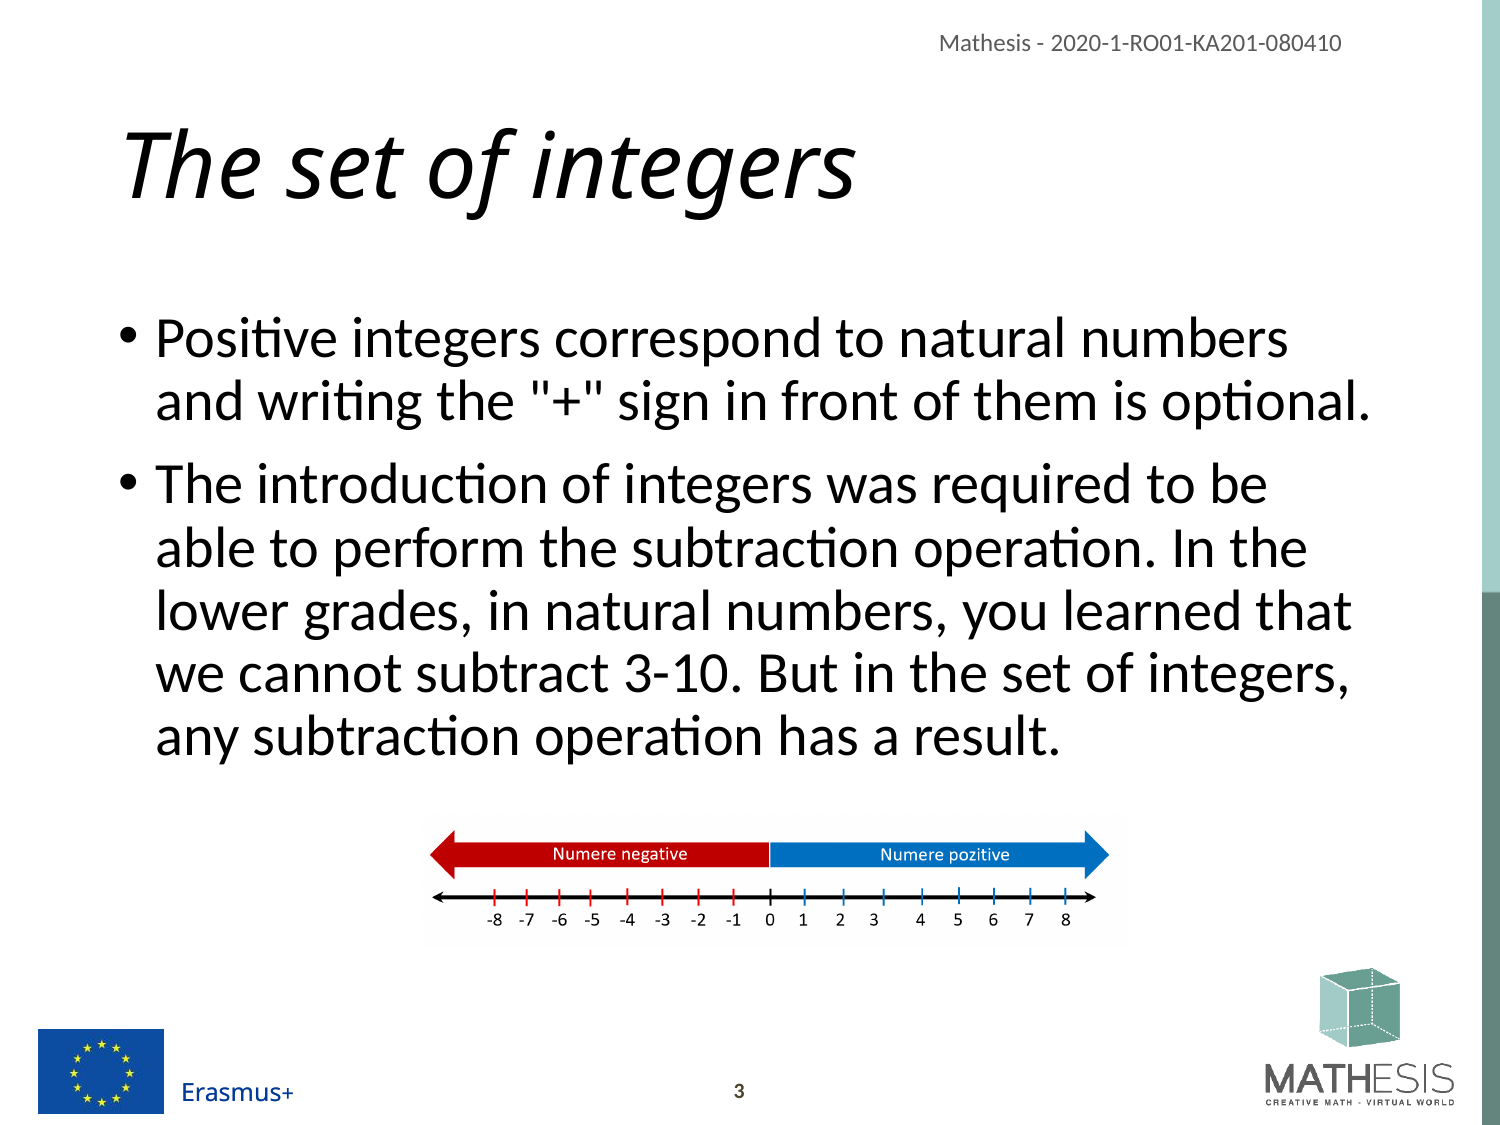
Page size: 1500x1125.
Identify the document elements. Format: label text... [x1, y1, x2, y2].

picture [38, 1029, 164, 1114]
title The set of integers [103, 59, 1397, 278]
picture [421, 813, 1127, 948]
list Positive integers correspond to natural numbers and writing the "+" sign in front of them is optional. The introduction of integers was required to be able to perform the subtraction operation. In the lower grades, in natural numbers, you learned that we cannot subtract 3-10. But in the set of integers, any subtraction operation has a result. [103, 299, 1397, 1014]
